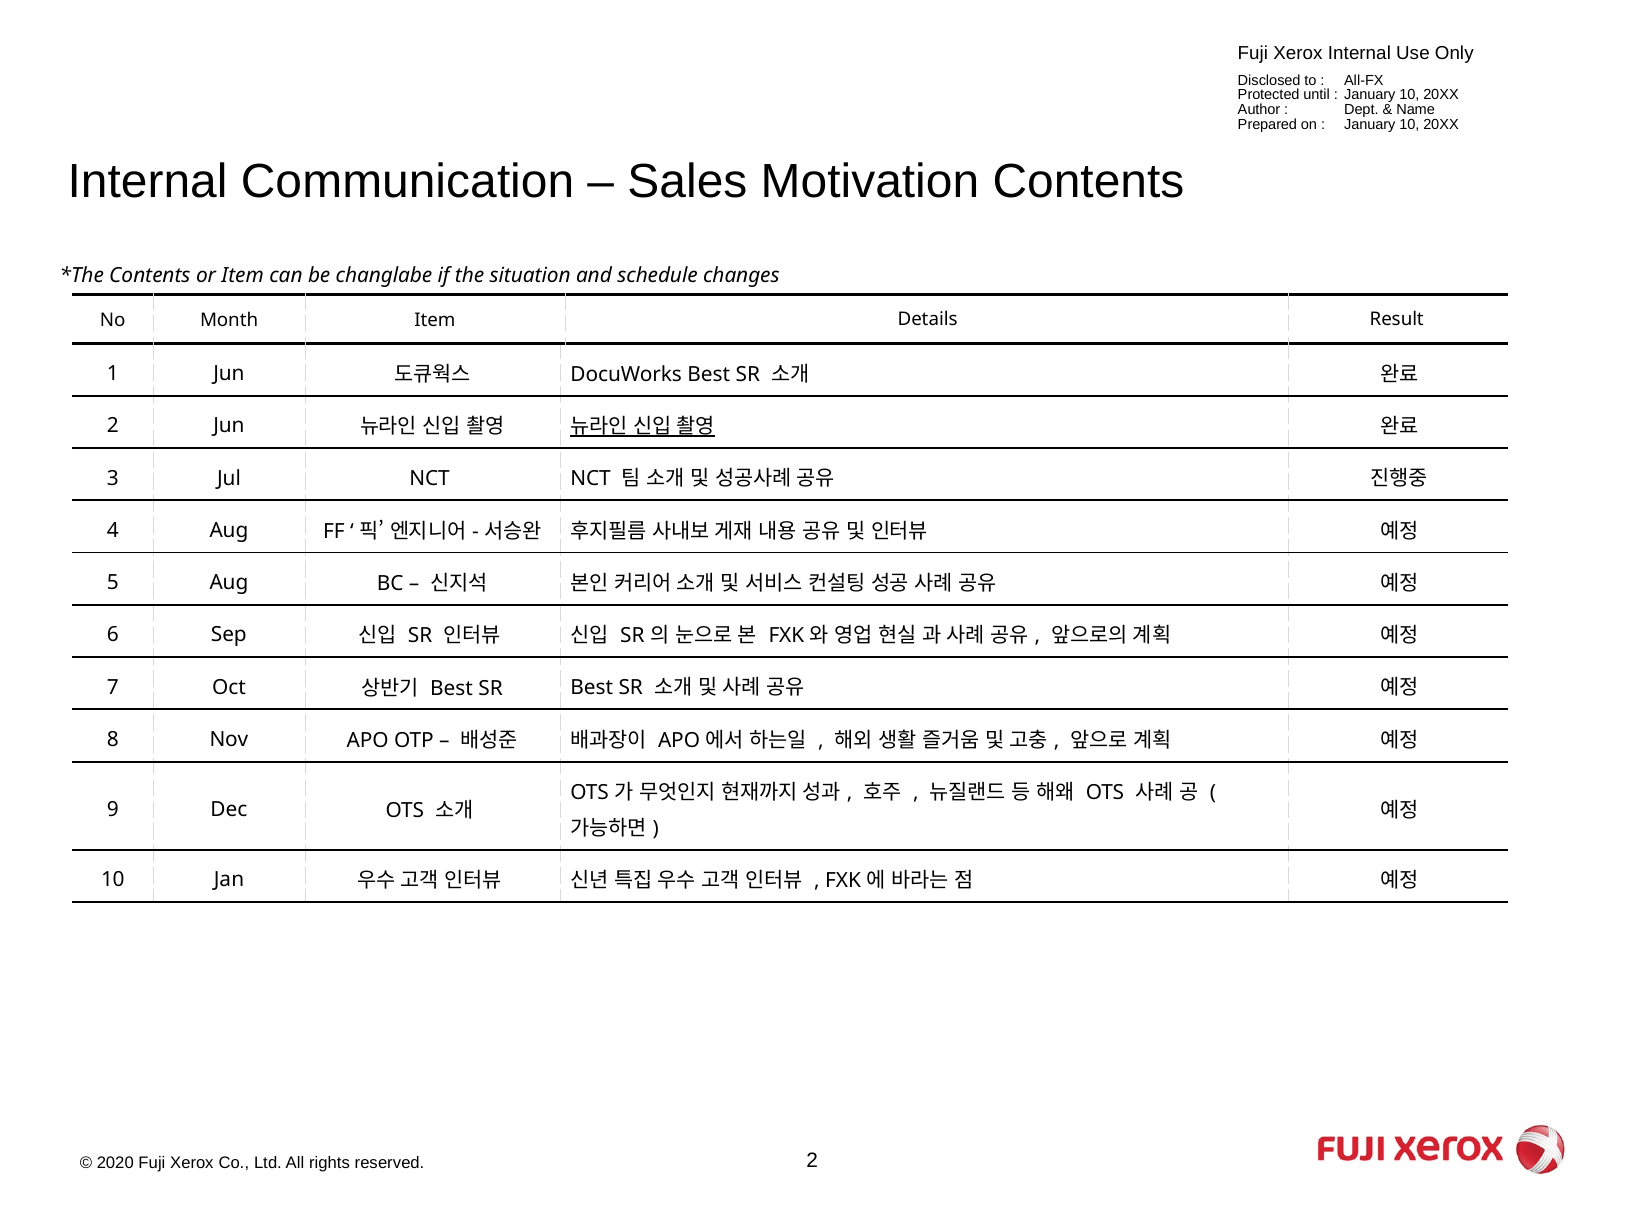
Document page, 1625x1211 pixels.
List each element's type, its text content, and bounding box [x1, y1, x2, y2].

table_header 1 [72, 345, 153, 395]
table_cell 9 [72, 763, 153, 849]
table_cell 7 [72, 658, 153, 708]
table_cell 6 [72, 606, 153, 656]
table_cell APO OTP – 배성준 [305, 710, 560, 761]
table_cell Best SR 소개 및 사례 공유 [560, 658, 1288, 708]
table_cell Dec [153, 763, 305, 849]
table_cell 3 [72, 449, 153, 499]
table_cell 10 [72, 851, 153, 901]
table_cell 우수 고객 인터뷰 [305, 851, 560, 901]
table_header No [72, 296, 153, 342]
text_box *The Contents or Item can be changlabe if the situation and schedule changes [44, 253, 907, 294]
table_cell OTS 소개 [305, 763, 560, 849]
table_cell Aug [153, 501, 305, 552]
table_cell 뉴라인 신입 촬영 [305, 397, 560, 447]
table_cell Aug [153, 553, 305, 604]
table_cell FF ‘픽’ 엔지니어-서승완 [305, 501, 560, 552]
table_header 도큐웍스 [305, 345, 560, 395]
table_cell 예정 [1288, 553, 1508, 604]
table_header Item [305, 296, 565, 342]
table_header 완료 [1288, 345, 1508, 395]
table_cell Jul [153, 449, 305, 499]
table_cell 후지필름 사내보 게재 내용 공유 및 인터뷰 [560, 501, 1288, 552]
table_header Month [153, 296, 305, 342]
table_cell BC – 신지석 [305, 553, 560, 604]
table_cell 예정 [1288, 851, 1508, 901]
table_cell 8 [72, 710, 153, 761]
table_cell 상반기 Best SR [305, 658, 560, 708]
table_cell 예정 [1288, 501, 1508, 552]
table_cell NCT [305, 449, 560, 499]
table_cell OTS가 무엇인지 현재까지 성과, 호주 , 뉴질랜드 등 해왜 OTS 사례 공 (가능하면) [560, 763, 1288, 849]
table_cell 신입 SR의 눈으로 본 FXK와 영업 현실 과 사례 공유, 앞으로의 계획 [560, 606, 1288, 656]
table_header DocuWorks Best SR 소개 [560, 345, 1288, 395]
table_cell 배과장이 APO에서 하는일 , 해외 생활 즐거움 및 고충, 앞으로 계획 [560, 710, 1288, 761]
table_cell 뉴라인 신입 촬영 [560, 397, 1288, 447]
table_header Result [1288, 296, 1508, 342]
table_cell Sep [153, 606, 305, 656]
table_cell 예정 [1288, 658, 1508, 708]
slide_number 2 [753, 1146, 872, 1182]
table_cell 예정 [1288, 606, 1508, 656]
table_cell Nov [153, 710, 305, 761]
table_cell 완료 [1288, 397, 1508, 447]
table_cell 2 [72, 397, 153, 447]
table_cell 예정 [1288, 710, 1508, 761]
table_cell 신년 특집 우수 고객 인터뷰 , FXK에 바라는 점 [560, 851, 1288, 901]
table_cell 4 [72, 501, 153, 552]
table_header Jun [153, 345, 305, 395]
table_cell Jun [153, 397, 305, 447]
table_cell 예정 [1288, 763, 1508, 849]
title Internal Communication – Sales Motivation Contents [67, 128, 1440, 211]
table_cell 진행중 [1288, 449, 1508, 499]
table_cell Jan [153, 851, 305, 901]
table_cell 5 [72, 553, 153, 604]
table_header Details [565, 296, 1288, 342]
table_cell 본인 커리어 소개 및 서비스 컨설팅 성공 사례 공유 [560, 553, 1288, 604]
picture [1316, 1123, 1566, 1175]
table_cell Oct [153, 658, 305, 708]
table_cell NCT 팀 소개 및 성공사례 공유 [560, 449, 1288, 499]
table_cell 신입 SR 인터뷰 [305, 606, 560, 656]
